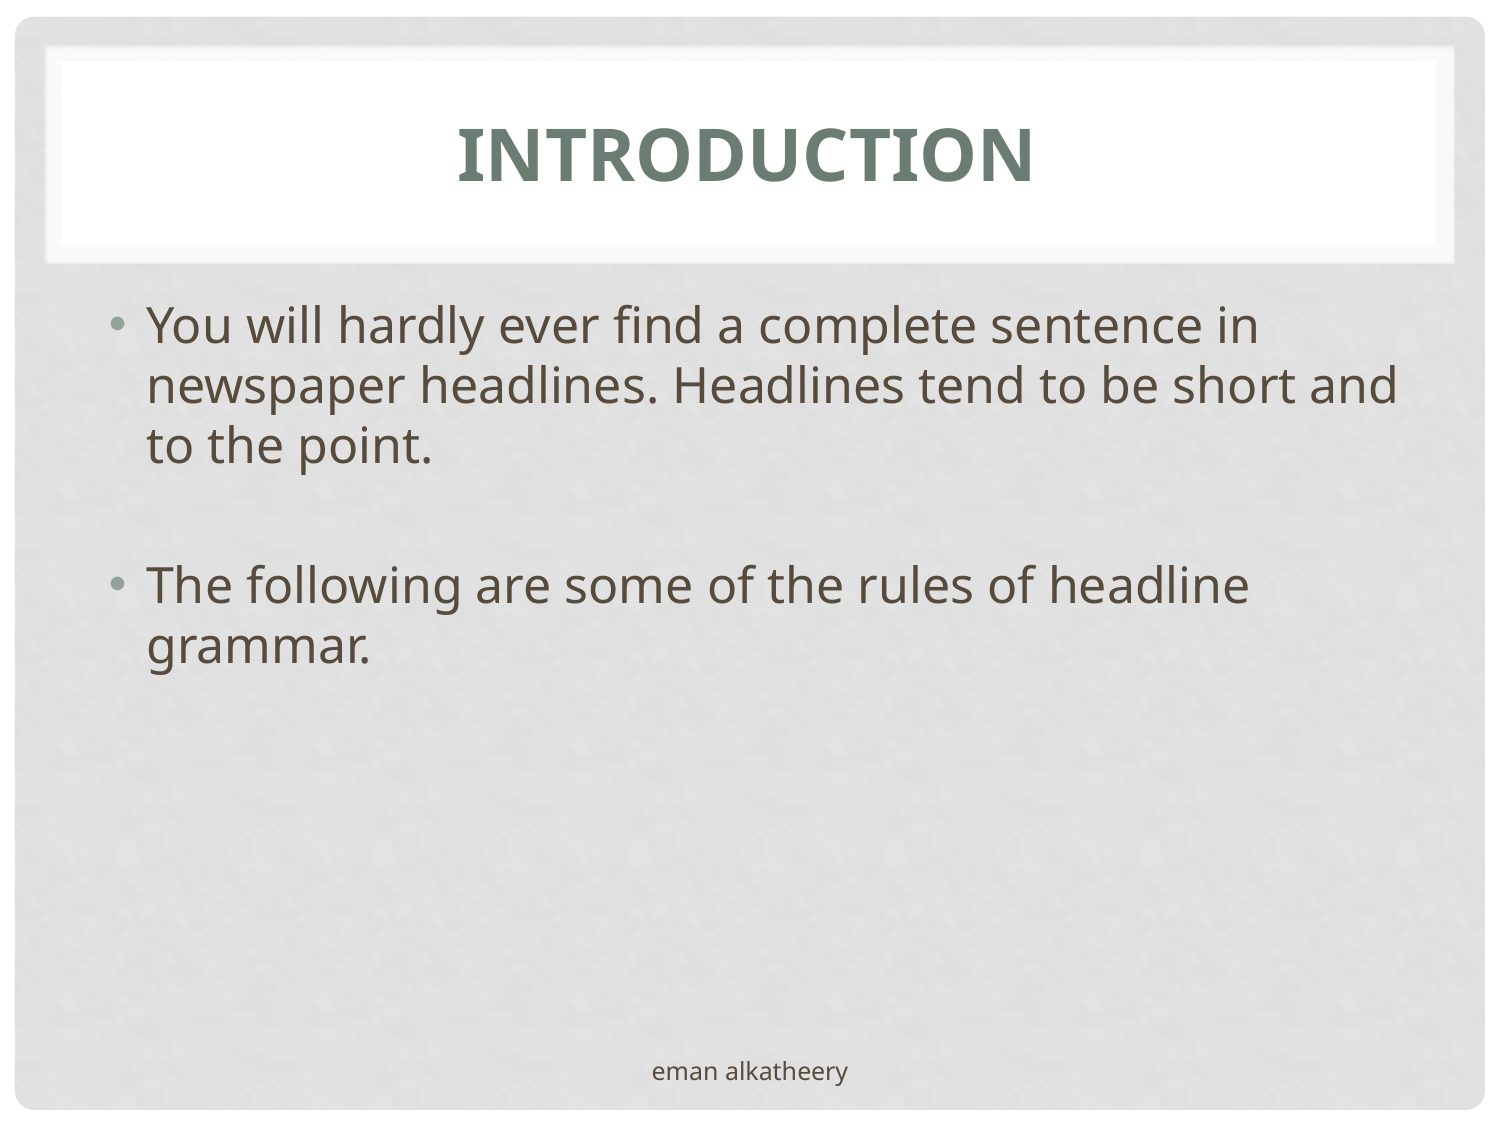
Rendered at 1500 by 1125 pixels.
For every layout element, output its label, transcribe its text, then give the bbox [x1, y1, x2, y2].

list You will hardly ever find a complete sentence in newspaper headlines. Headlines tend to be short and to the point. The following are some of the rules of headline grammar. [75, 285, 1425, 961]
footer eman alkatheery [512, 1042, 988, 1103]
title Introduction [69, 66, 1425, 238]
